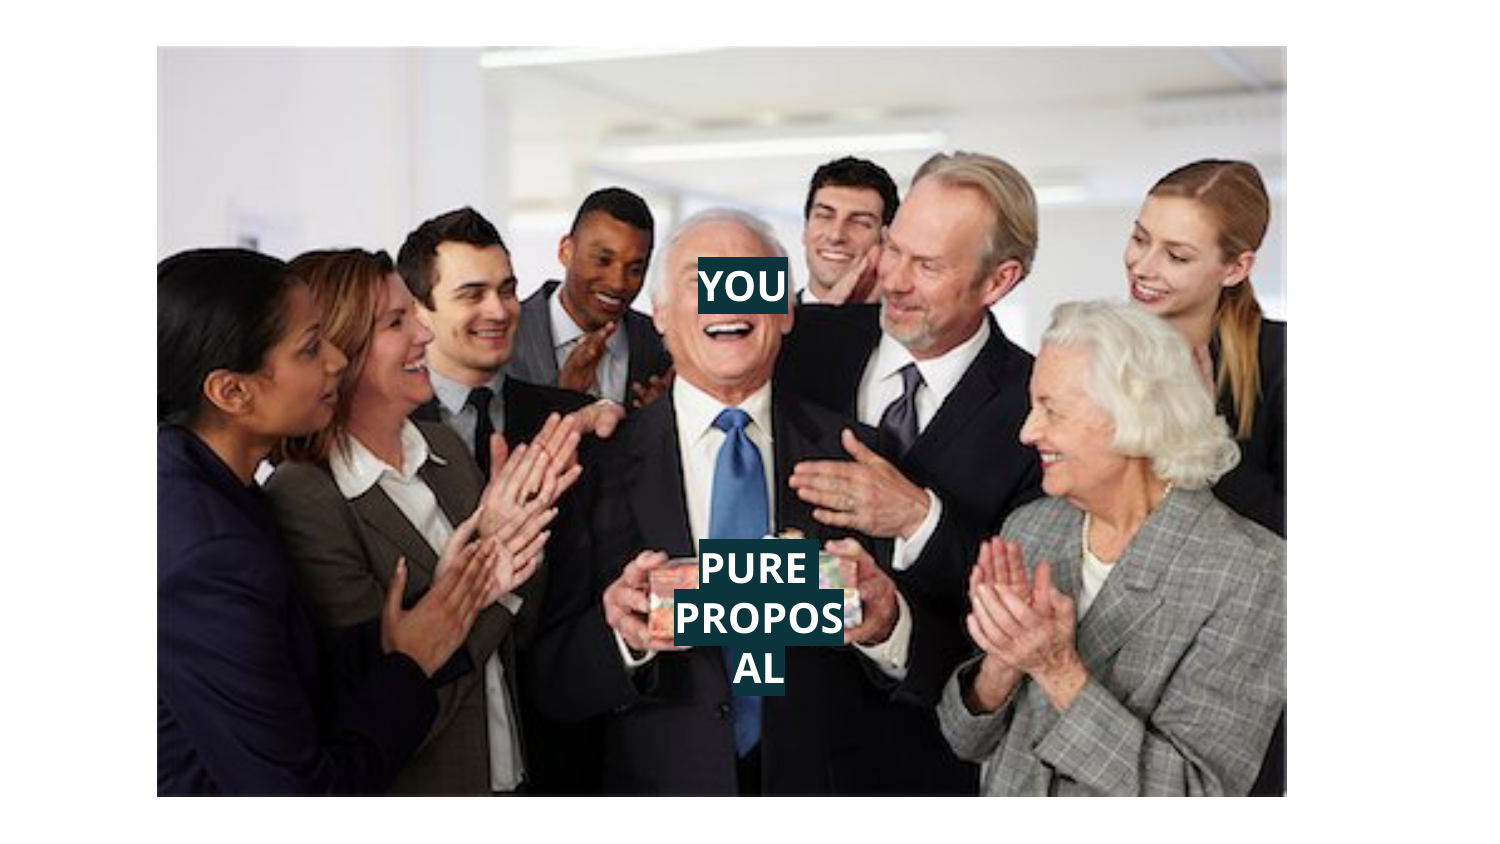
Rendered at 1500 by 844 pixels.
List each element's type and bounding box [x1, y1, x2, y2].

picture [157, 46, 1287, 798]
